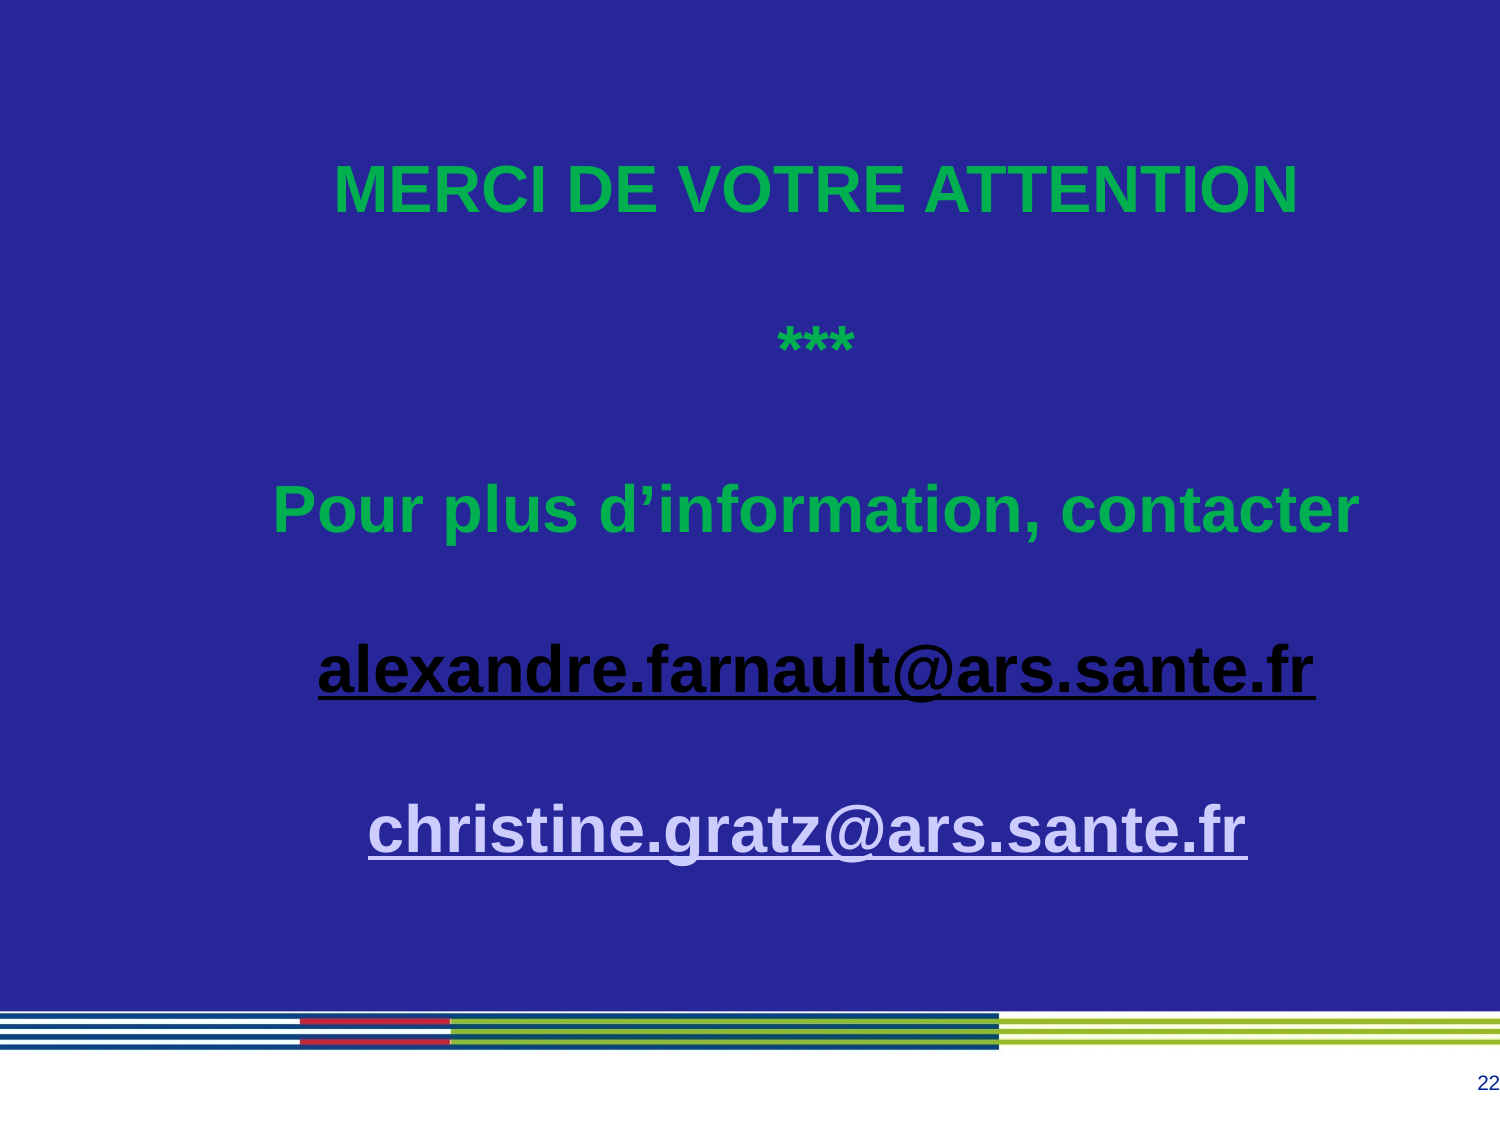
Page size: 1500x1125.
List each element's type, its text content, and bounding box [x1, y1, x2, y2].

title MERCI DE VOTRE ATTENTION *** Pour plus d’information, contacter alexandre.farnault@ars.sante.fr christine.gratz@ars.sante.fr [0, 0, 1500, 1012]
picture [0, 1012, 1500, 1063]
